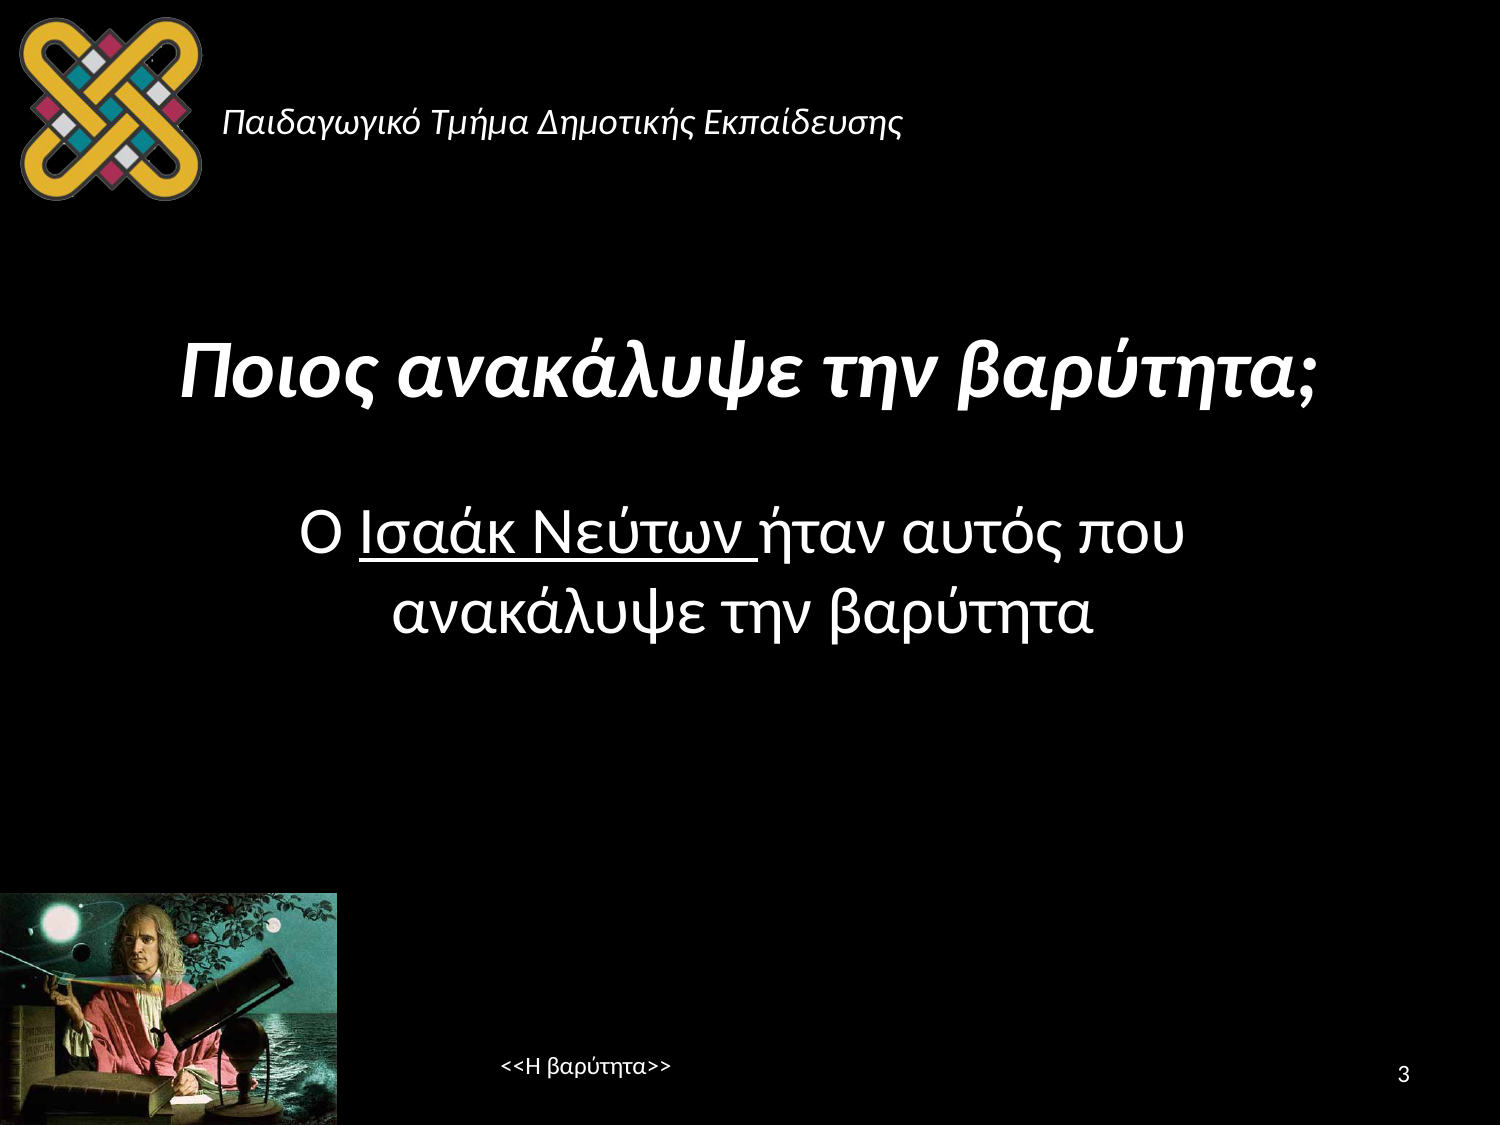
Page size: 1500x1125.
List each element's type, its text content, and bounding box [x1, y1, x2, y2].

title Ποιος ανακάλυψε την βαρύτητα; [112, 243, 1388, 485]
footer <<Η βαρύτητα>> [339, 1023, 833, 1107]
subtitle Ο Ισαάκ Νεύτων ήταν αυτός που ανακάλυψε την βαρύτητα [218, 479, 1269, 768]
picture [0, 0, 221, 220]
picture [0, 893, 337, 1125]
slide_number 3 [1074, 1042, 1425, 1103]
